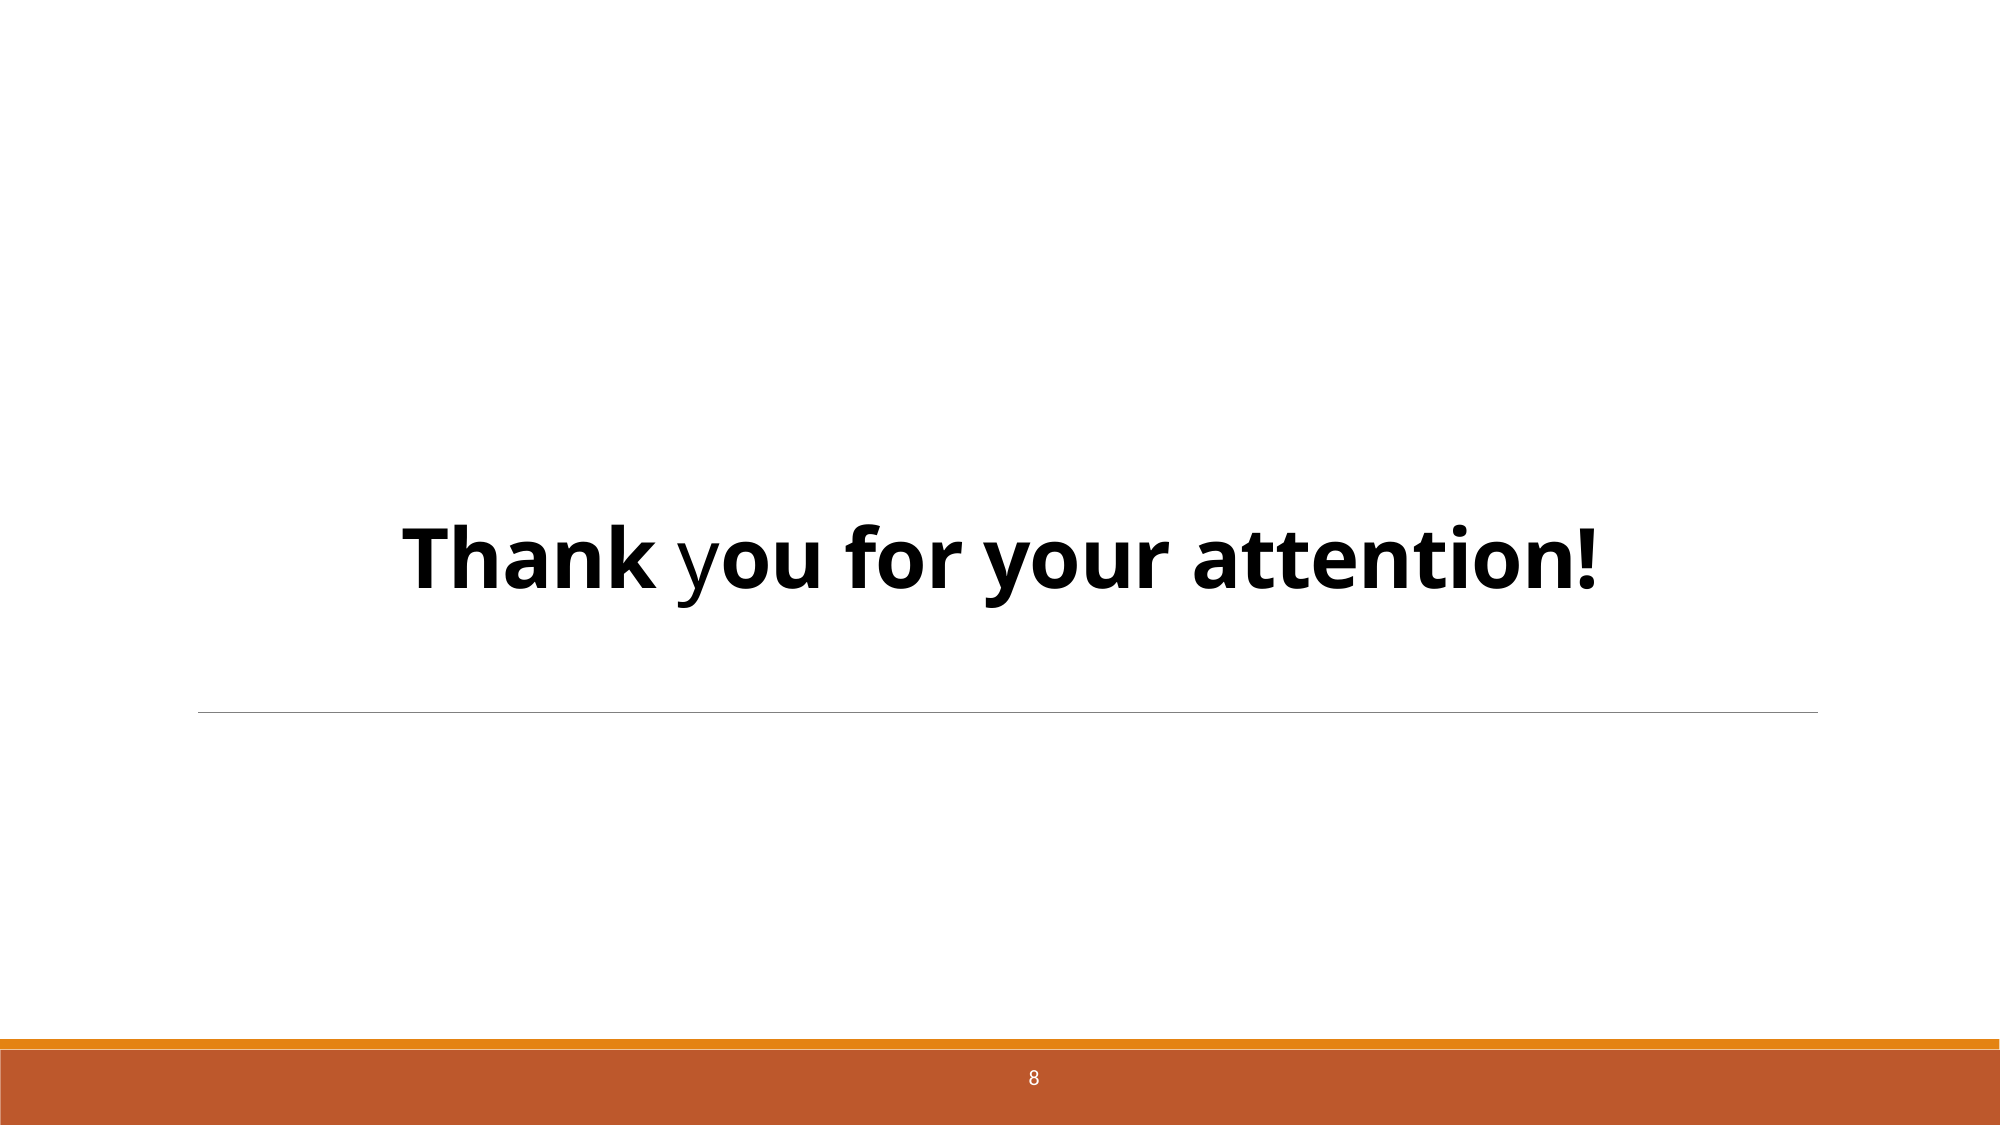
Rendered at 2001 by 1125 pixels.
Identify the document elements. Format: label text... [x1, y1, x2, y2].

slide_number 8 [988, 1046, 1055, 1107]
title Thank you for your attention! [253, 362, 1749, 764]
